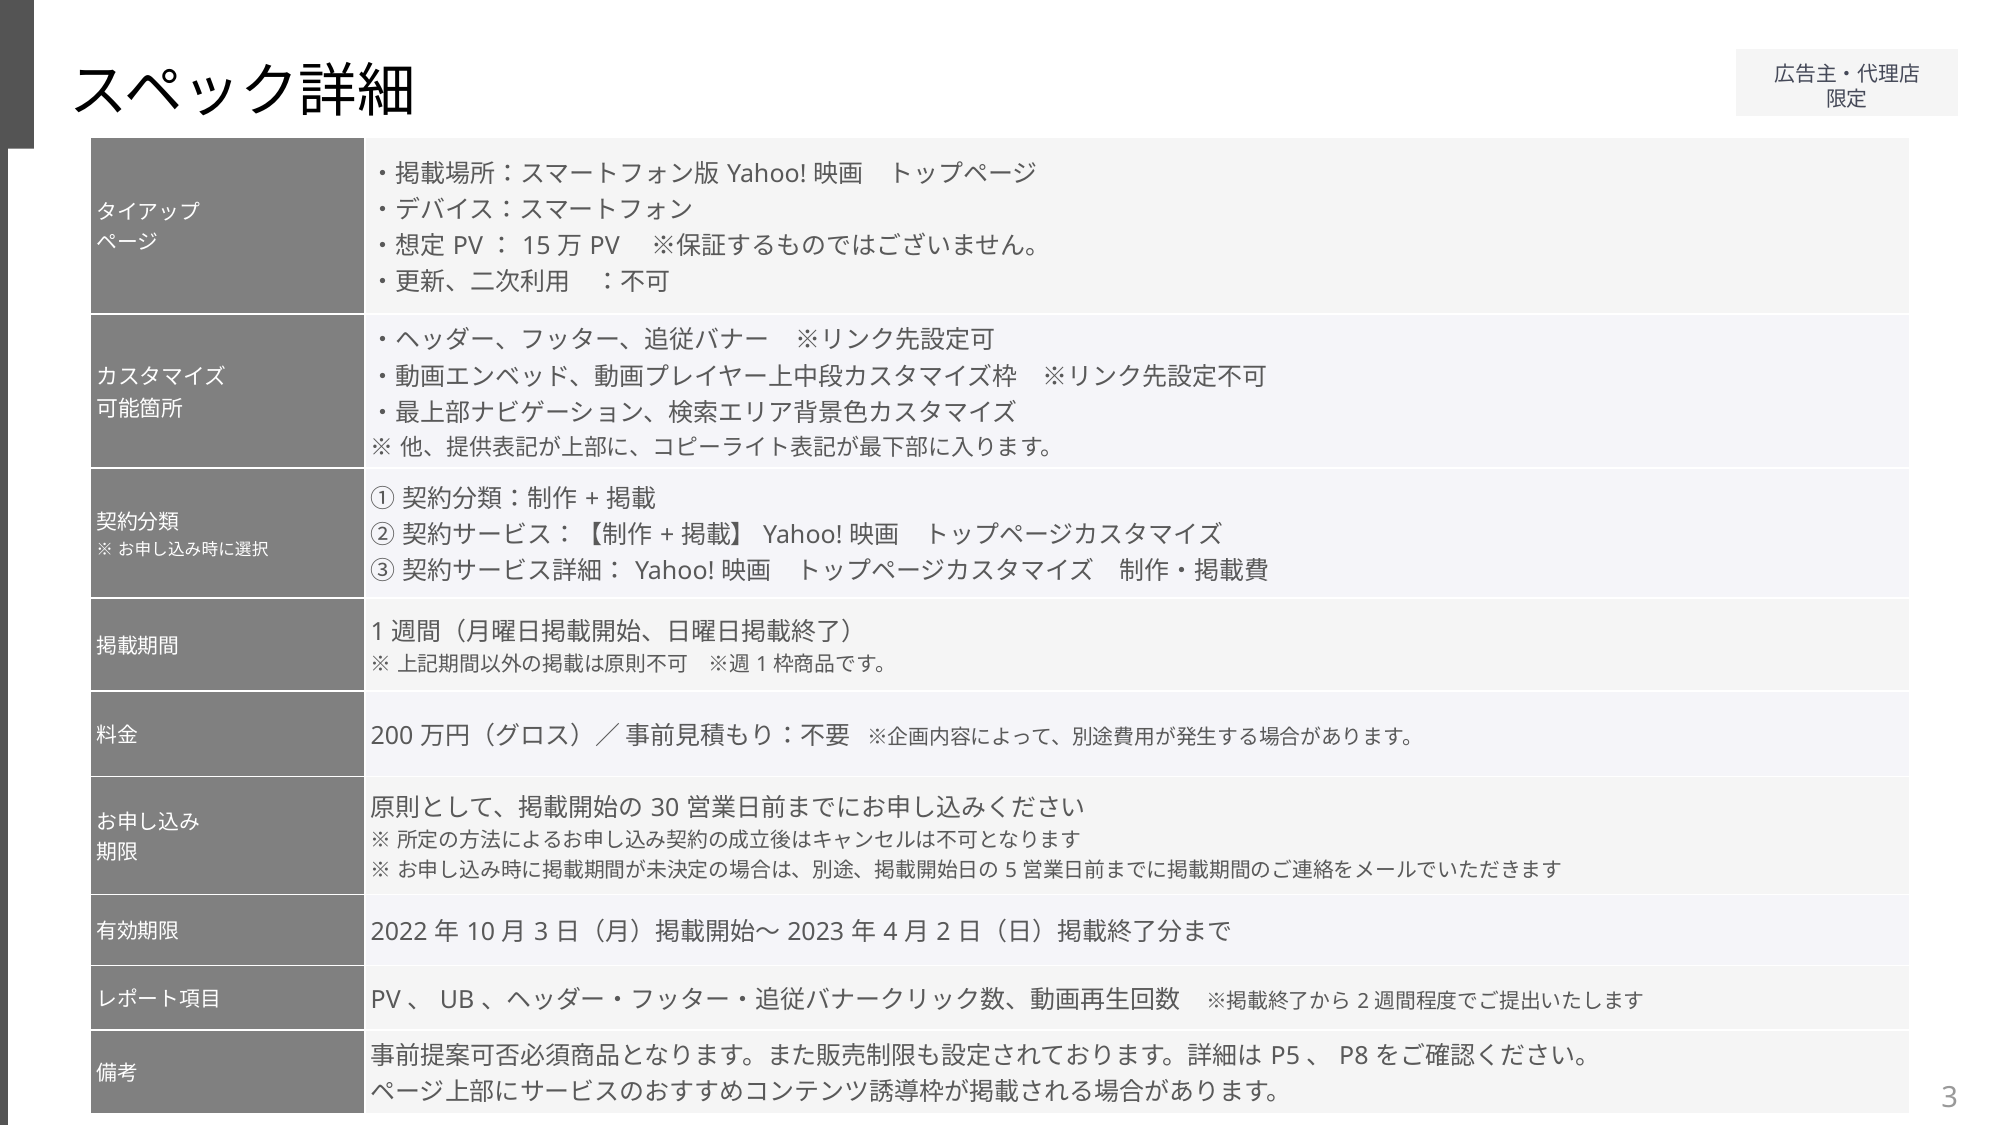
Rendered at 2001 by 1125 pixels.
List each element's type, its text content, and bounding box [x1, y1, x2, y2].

table_cell ①契約分類：制作+掲載 ②契約サービス：【制作+掲載】Yahoo!映画 トップページカスタマイズ ③契約サービス詳細：Yahoo!映画 トップページカスタマイズ 制作・掲載費 [366, 469, 1909, 597]
table_cell 1週間（月曜日掲載開始、日曜日掲載終了） ※上記期間以外の掲載は原則不可 ※週1枠商品です。 [366, 599, 1909, 690]
table_cell お申し込み 期限 [91, 777, 364, 894]
table_cell カスタマイズ 可能箇所 [91, 315, 364, 467]
table_header ・掲載場所：スマートフォン版Yahoo!映画 トップページ ・デバイス：スマートフォン ・想定PV：15万PV ※保証するものではございません。 ・更新、二次利用 ：不可 [366, 138, 1909, 313]
table_cell 契約分類 ※お申し込み時に選択 [91, 469, 364, 597]
table_cell 有効期限 [91, 895, 364, 965]
table_cell 料金 [91, 692, 364, 776]
table_cell レポート項目 [91, 966, 364, 1029]
table_cell 備考 [91, 1031, 364, 1113]
table_cell 事前提案可否必須商品となります。また販売制限も設定されております。詳細はP5、P8をご確認ください。 ページ上部にサービスのおすすめコンテンツ誘導枠が掲載される場合があります。 [366, 1031, 1909, 1113]
slide_number 3 [1803, 1070, 1973, 1125]
table_cell 原則として、掲載開始の30営業日前までにお申し込みください ※所定の方法によるお申し込み契約の成立後はキャンセルは不可となります ※お申し込み時に掲載期間が未決定の場合は、別途、掲載開始日の5営業日前までに掲載期間のご連絡をメールでいただきます [366, 777, 1909, 894]
table_cell 掲載期間 [91, 599, 364, 690]
table_cell PV、UB、ヘッダー・フッター・追従バナークリック数、動画再生回数 ※掲載終了から2週間程度でご提出いたします [366, 966, 1909, 1029]
table_header タイアップ ページ [91, 138, 364, 313]
table_cell ・ヘッダー、フッター、追従バナー ※リンク先設定可 ・動画エンベッド、動画プレイヤー上中段カスタマイズ枠 ※リンク先設定不可 ・最上部ナビゲーション、検索エリア背景色カスタマイズ ※他、提供表記が上部に、コピーライト表記が最下部に入ります。 [366, 315, 1909, 467]
table_cell 2022年10月3日（月）掲載開始～2023年4月2日（日）掲載終了分まで [366, 895, 1909, 965]
list スペック詳細 [54, 21, 1656, 155]
table_cell 200万円（グロス）／ 事前見積もり：不要 ※企画内容によって、別途費用が発生する場合があります。 [366, 692, 1909, 776]
